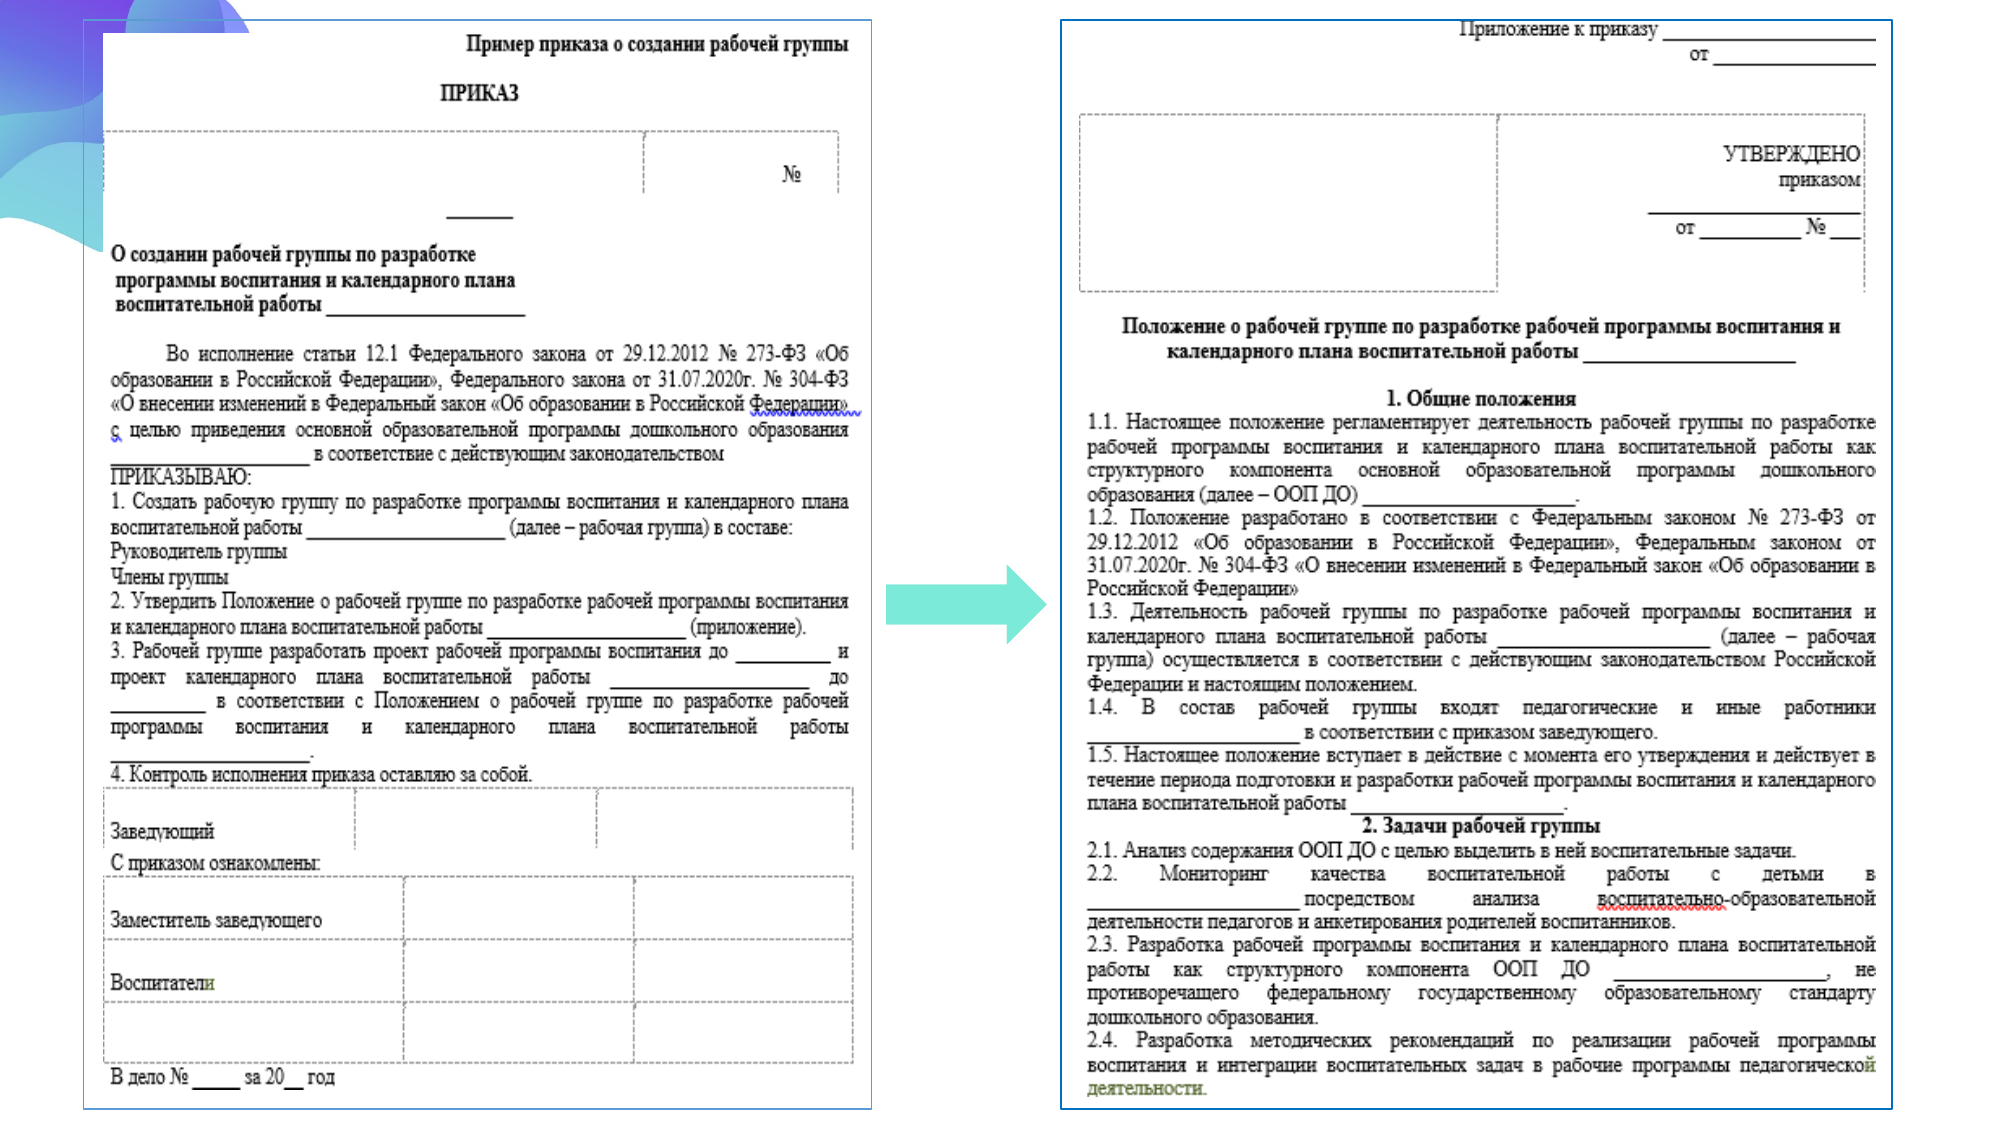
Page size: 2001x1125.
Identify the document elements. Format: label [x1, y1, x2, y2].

text_box [1060, 19, 1893, 1111]
picture [0, 0, 258, 254]
text_box [82, 19, 873, 1111]
text_box [885, 563, 1048, 646]
